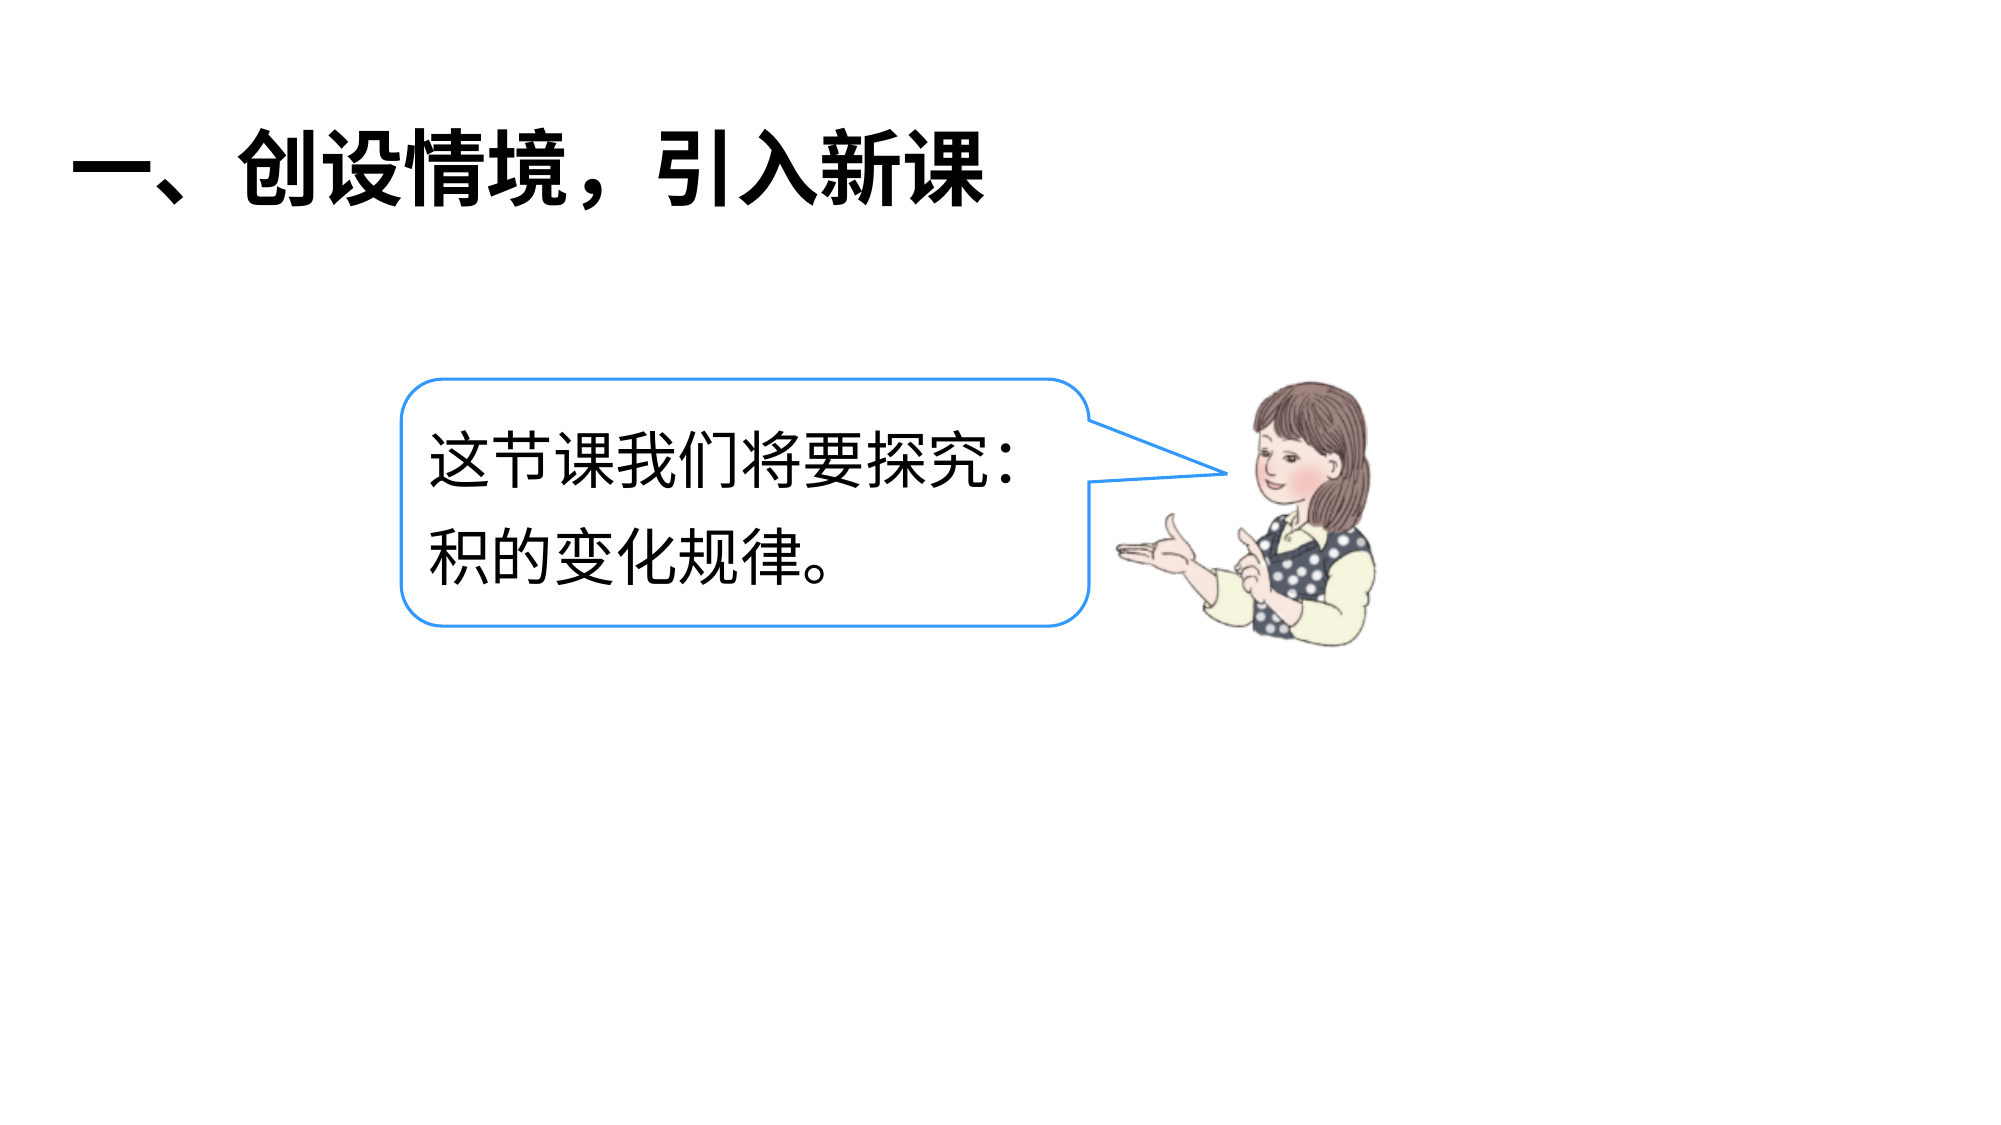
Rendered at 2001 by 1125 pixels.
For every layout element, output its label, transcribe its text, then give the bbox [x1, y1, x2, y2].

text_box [401, 379, 1385, 651]
title 一、创设情境，引入新课 [55, 95, 1062, 236]
